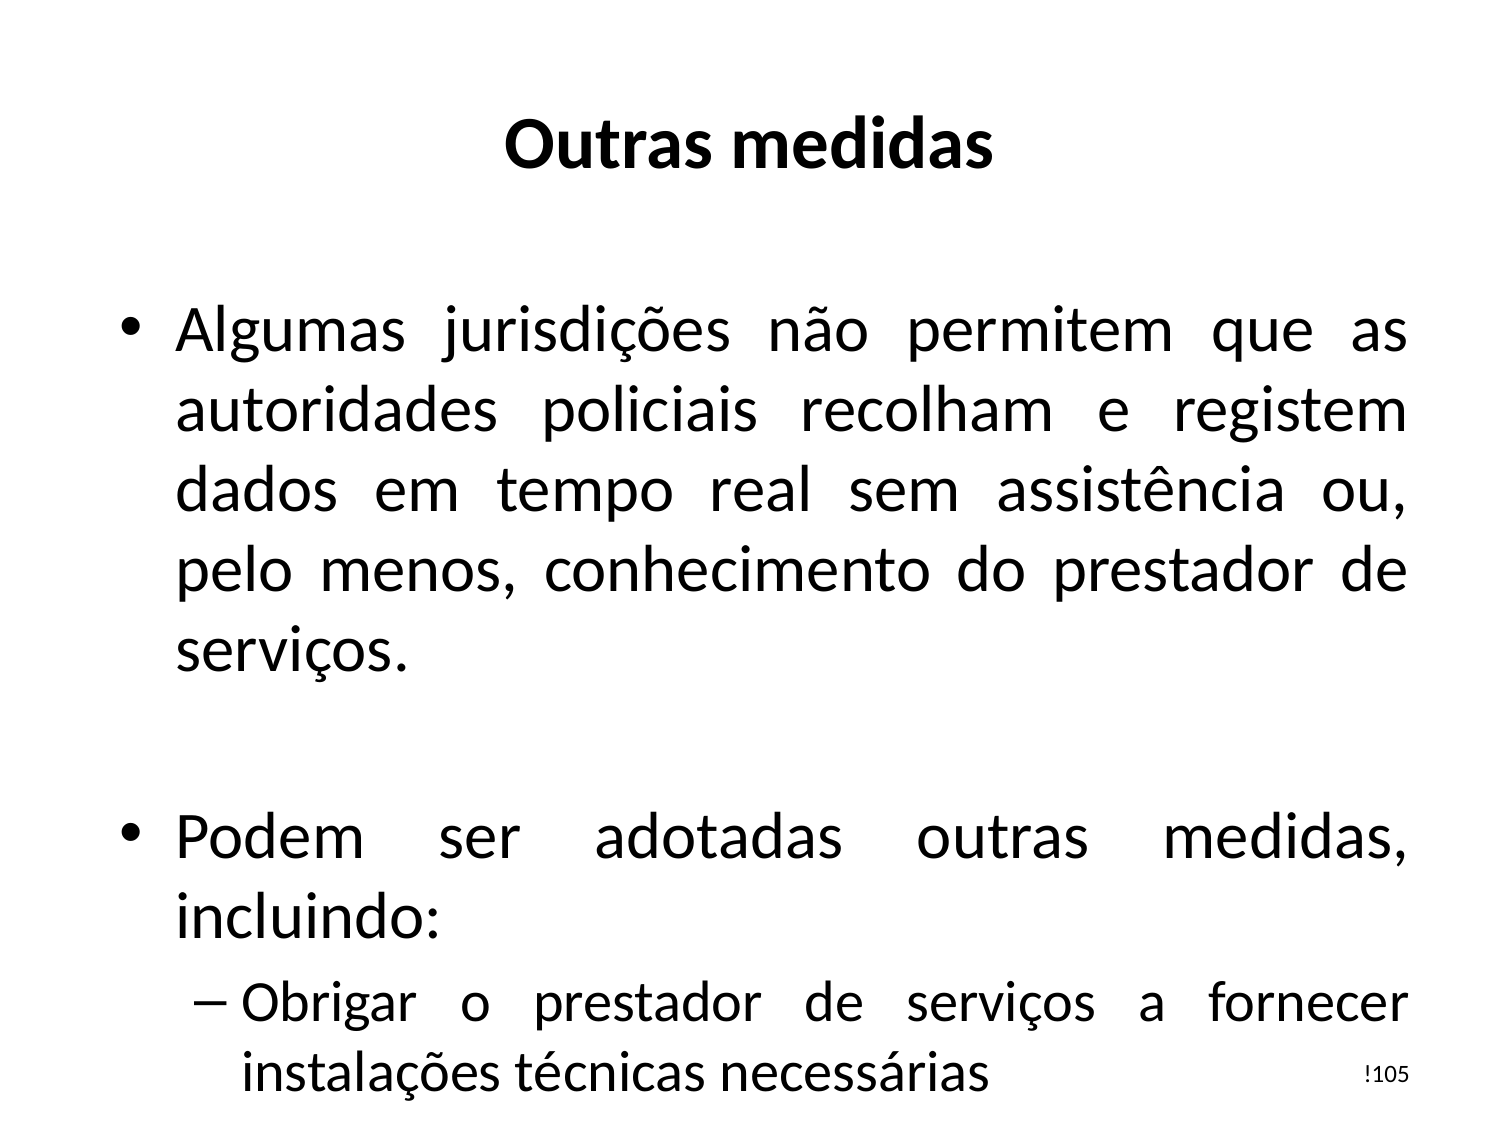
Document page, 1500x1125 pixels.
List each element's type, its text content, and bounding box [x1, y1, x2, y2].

title Outras medidas [74, 44, 1426, 233]
list Algumas jurisdições não permitem que as autoridades policiais recolham e registem dados em tempo real sem assistência ou, pelo menos, conhecimento do prestador de serviços. Podem ser adotadas outras medidas, incluindo: Obrigar o prestador de serviços a fornecer instalações técnicas necessárias [103, 277, 1426, 1021]
slide_number !105 [1074, 1042, 1425, 1103]
